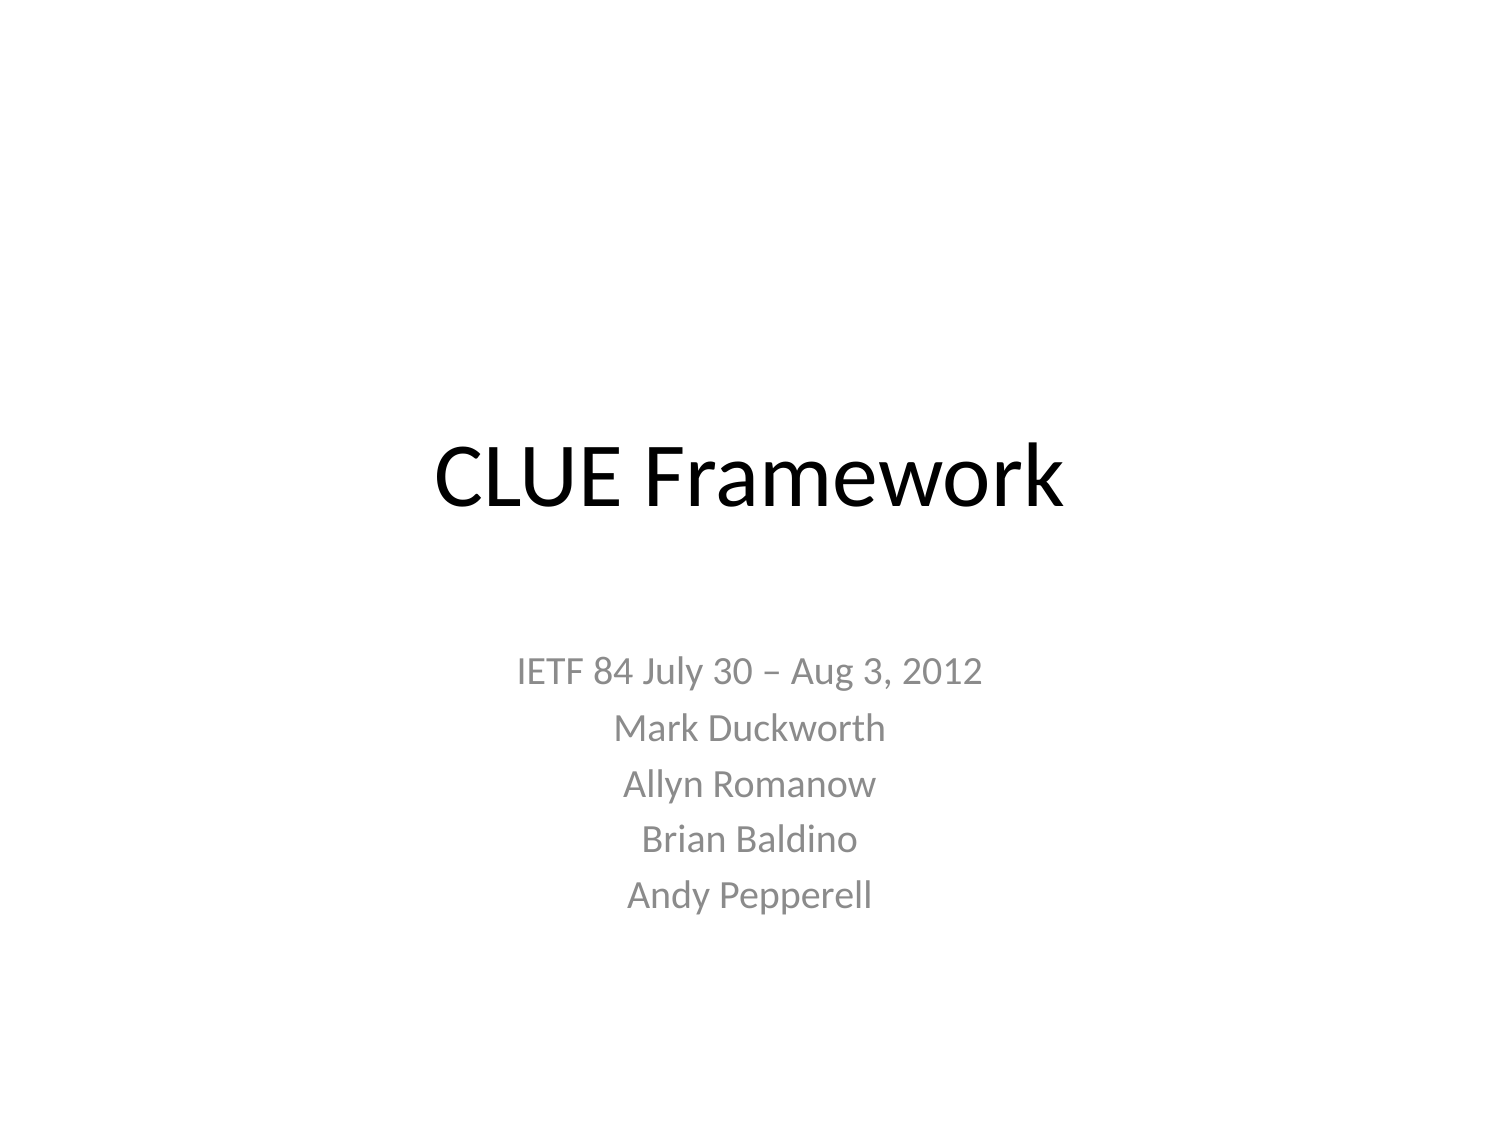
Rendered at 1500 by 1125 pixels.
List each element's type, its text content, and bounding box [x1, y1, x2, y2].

subtitle IETF 84 July 30 – Aug 3, 2012 Mark Duckworth Allyn Romanow Brian Baldino Andy Pepperell [225, 637, 1275, 925]
title CLUE Framework [112, 349, 1388, 591]
